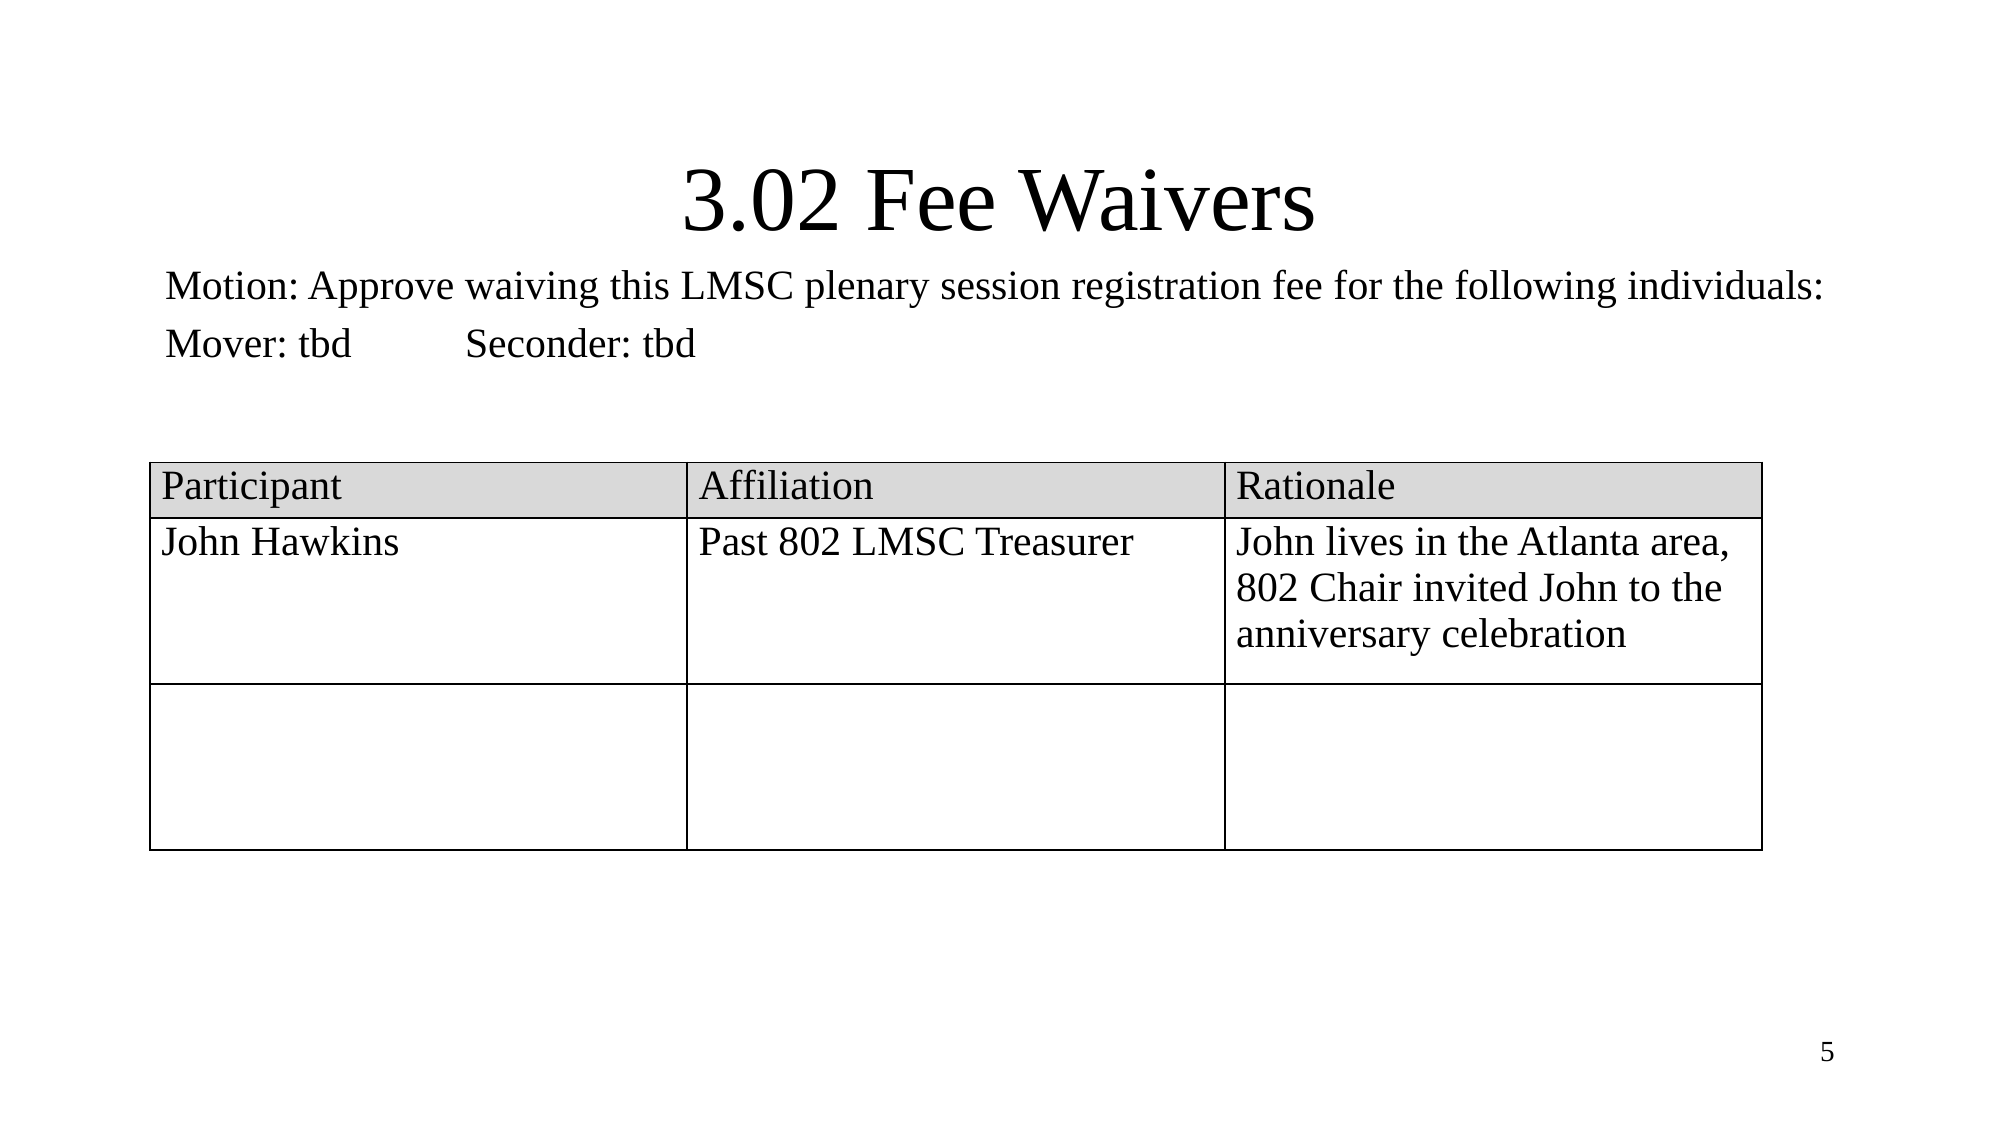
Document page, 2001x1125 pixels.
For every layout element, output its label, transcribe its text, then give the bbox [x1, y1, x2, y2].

text_box [1532, 545, 1569, 588]
list Motion: Approve waiving this LMSC plenary session registration fee for the following individuals: Mover: tbd Seconder: tbd [149, 249, 1851, 963]
slide_number 5 [1433, 1024, 1851, 1101]
table_header Affiliation [688, 463, 1224, 517]
table_header Rationale [1226, 463, 1761, 517]
title 3.02 Fee Waivers [149, 99, 1851, 249]
table_cell John lives in the Atlanta area, 802 Chair invited John to the anniversary celebration [1226, 519, 1761, 683]
table_cell [1226, 685, 1761, 849]
table_cell [151, 685, 686, 849]
table_cell [688, 685, 1224, 849]
table_header Participant [151, 463, 686, 517]
table_cell Past 802 LMSC Treasurer [688, 519, 1224, 683]
table_cell John Hawkins [151, 519, 686, 683]
